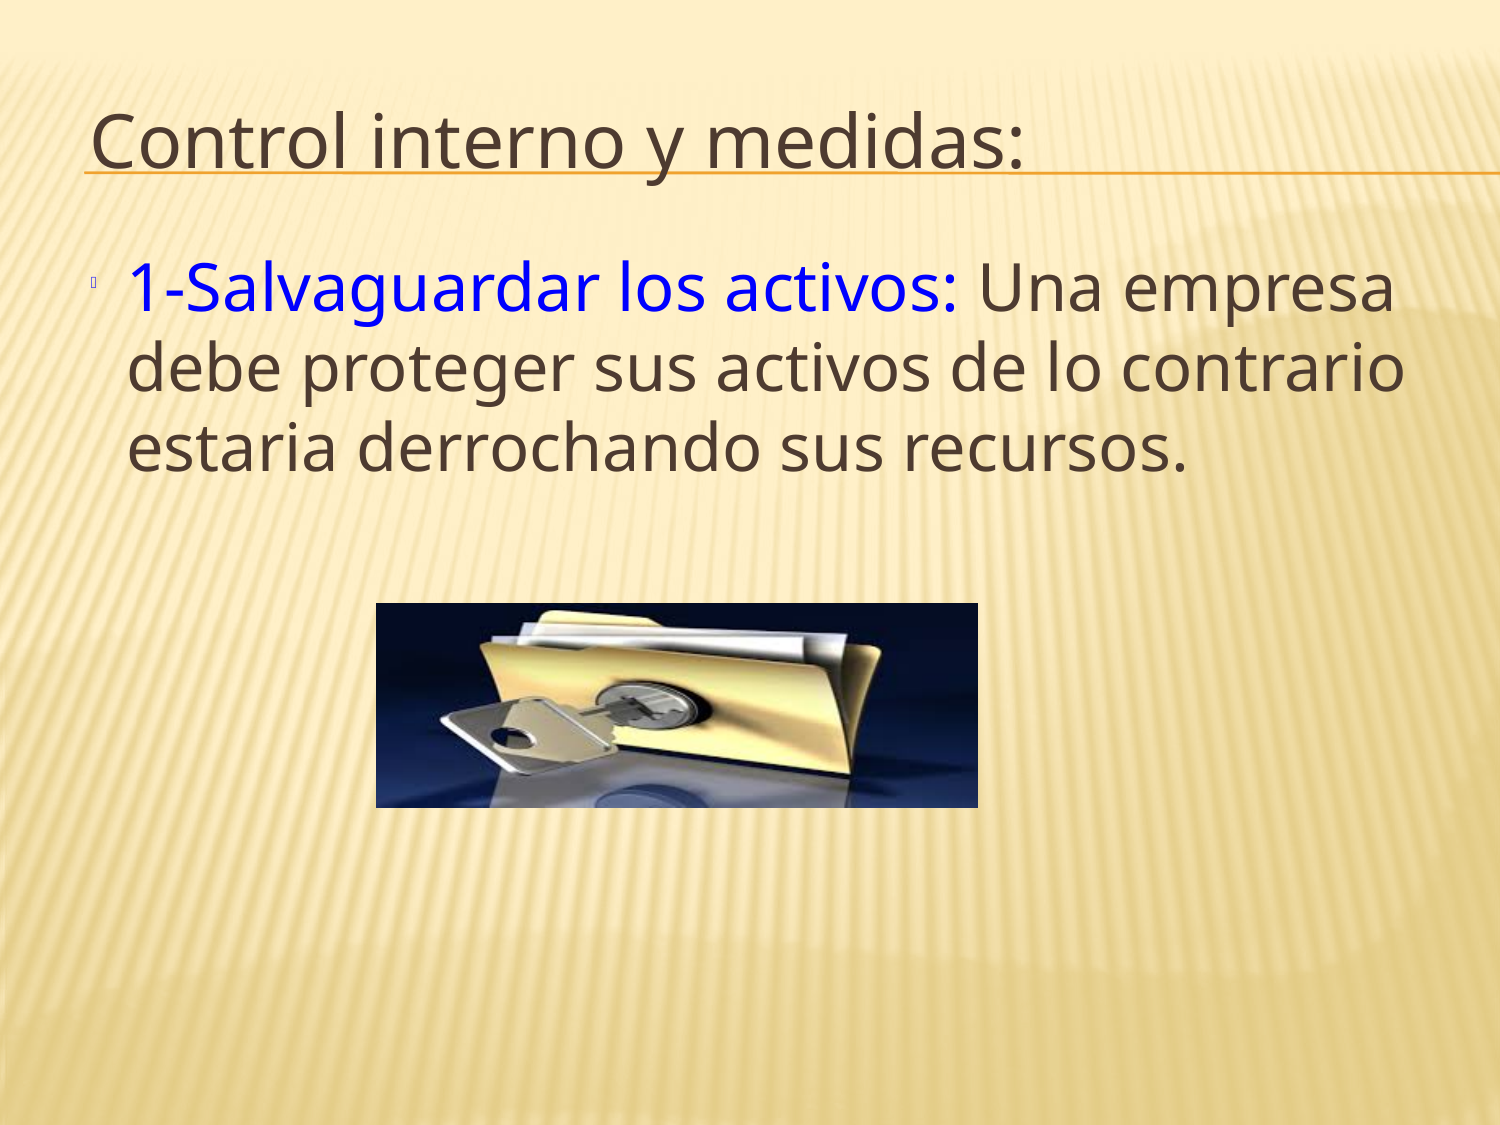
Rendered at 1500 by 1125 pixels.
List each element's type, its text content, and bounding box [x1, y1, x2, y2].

picture [0, 0, 1500, 1125]
text_box Control interno y medidas: [74, 45, 1425, 233]
text_box 1-Salvaguardar los activos: Una empresa debe proteger sus activos de lo contrario estaria derrochando sus recursos. [76, 237, 1460, 670]
